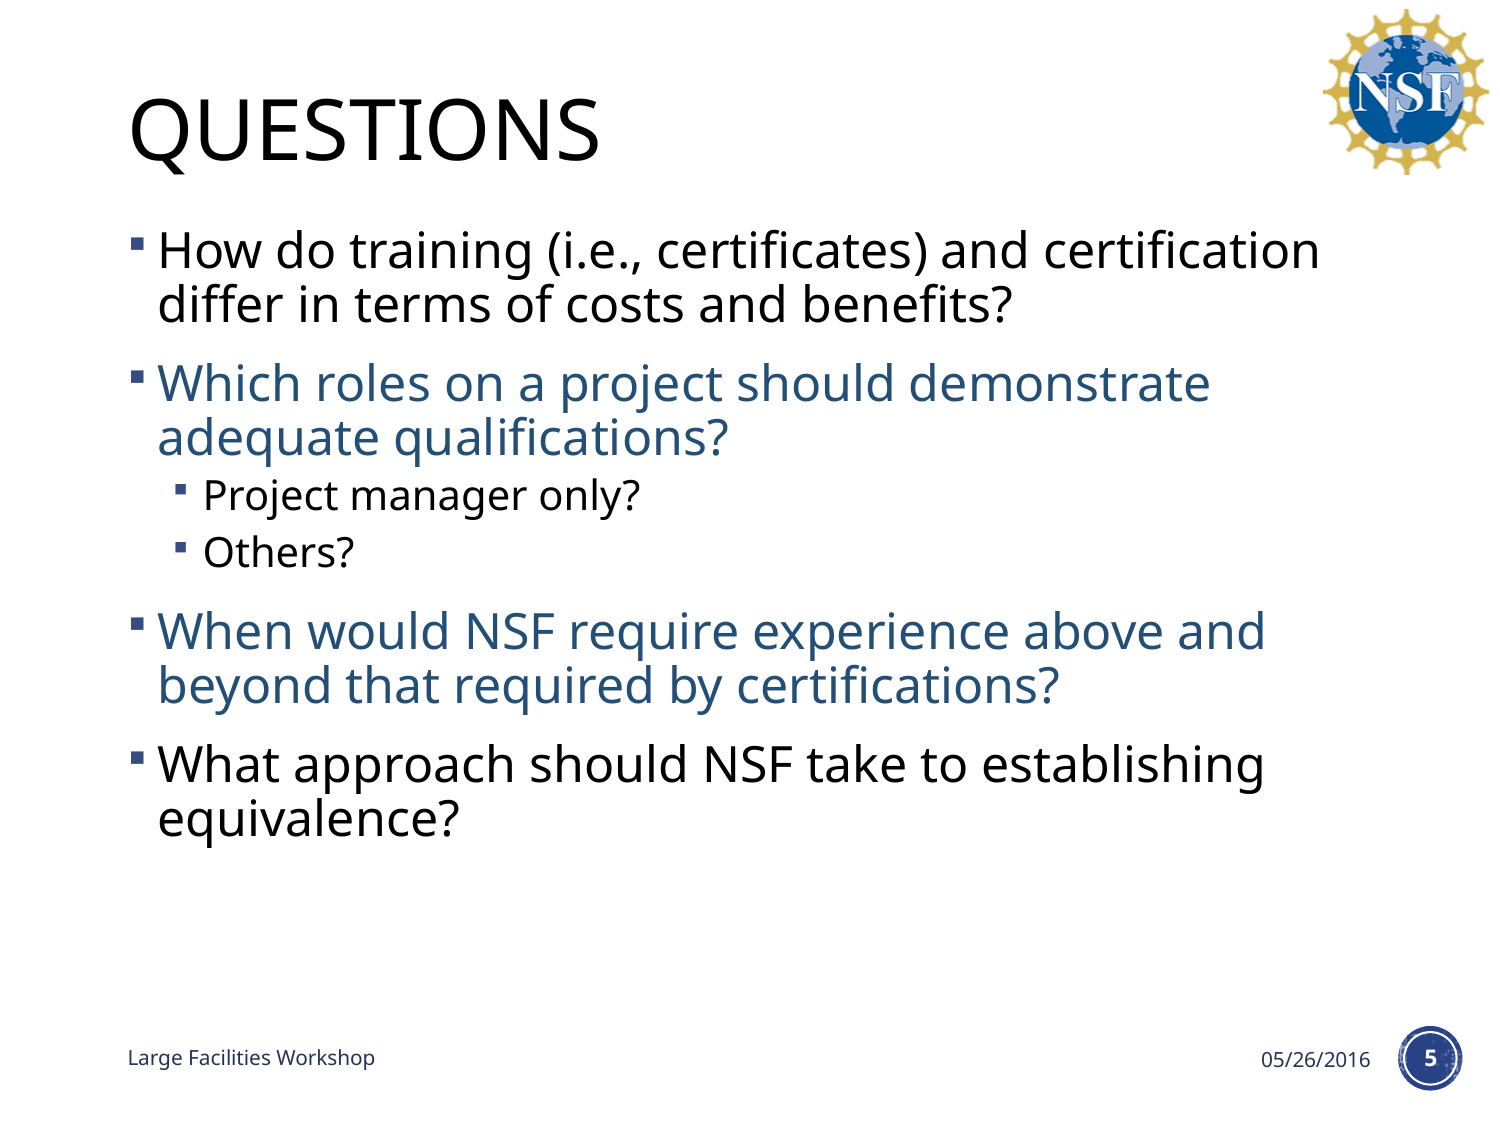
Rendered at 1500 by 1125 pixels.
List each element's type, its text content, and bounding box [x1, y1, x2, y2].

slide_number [982, 1028, 1386, 1089]
slide_number 5 [1391, 1028, 1471, 1089]
list How do training (i.e., certificates) and certification differ in terms of costs and benefits? Which roles on a project should demonstrate adequate qualifications? Project manager only? Others? When would NSF require experience above and beyond that required by certifications? What approach should NSF take to establishing equivalence? [112, 217, 1388, 1013]
title Questions [112, 79, 1388, 187]
picture [1323, 9, 1490, 175]
footer Large Facilities Workshop [112, 1028, 891, 1089]
